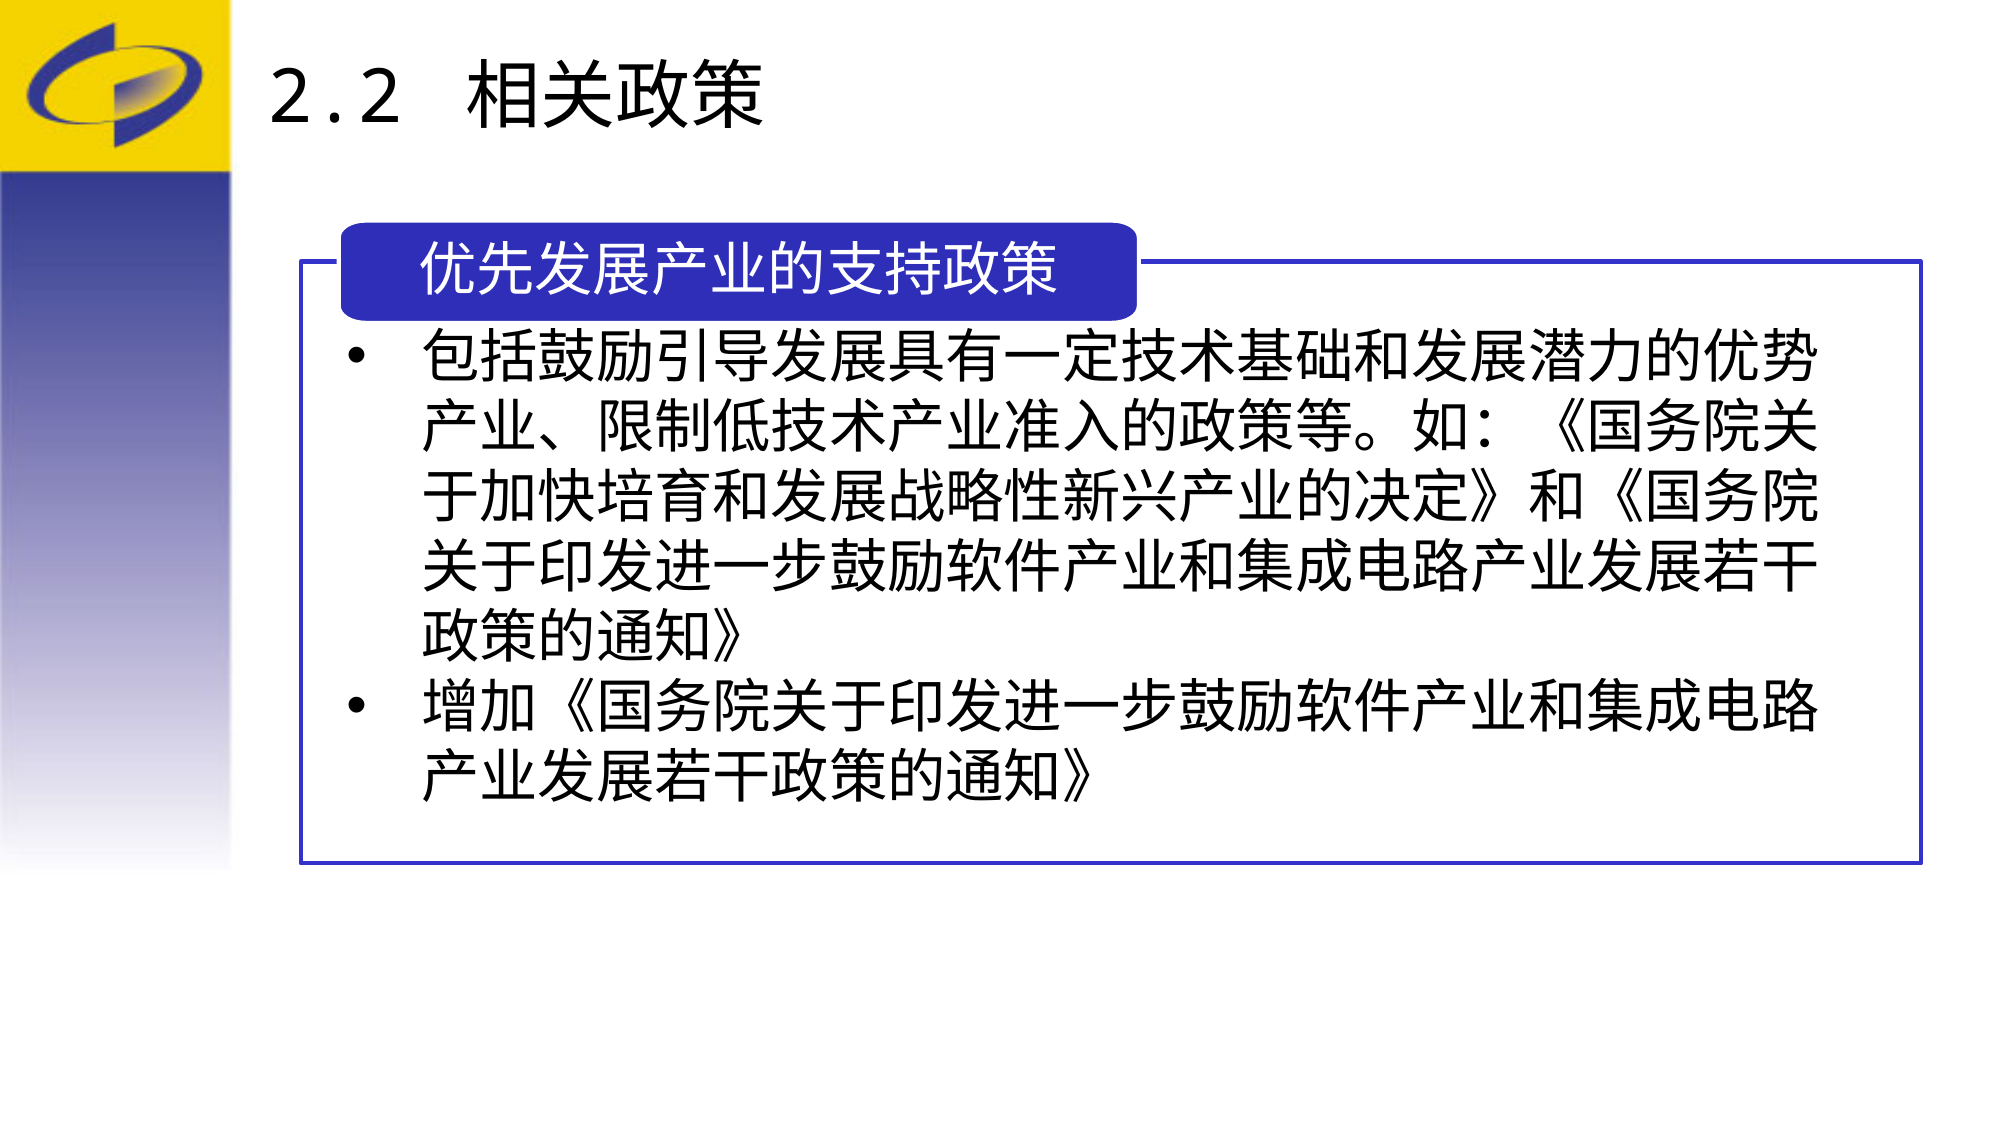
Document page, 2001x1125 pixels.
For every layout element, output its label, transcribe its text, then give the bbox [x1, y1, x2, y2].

picture [0, 0, 2000, 1125]
title 2.2 相关政策 [252, 20, 1870, 165]
text_box 包括鼓励引导发展具有一定技术基础和发展潜力的优势产业、限制低技术产业准入的政策等。如：《国务院关于加快培育和发展战略性新兴产业的决定》和《国务院关于印发进一步鼓励软件产业和集成电路产业发展若干政策的通知》 增加《国务院关于印发进一步鼓励软件产业和集成电路产业发展若干政策的通知》 [299, 259, 1923, 865]
text_box 优先发展产业的支持政策 [336, 218, 1141, 325]
